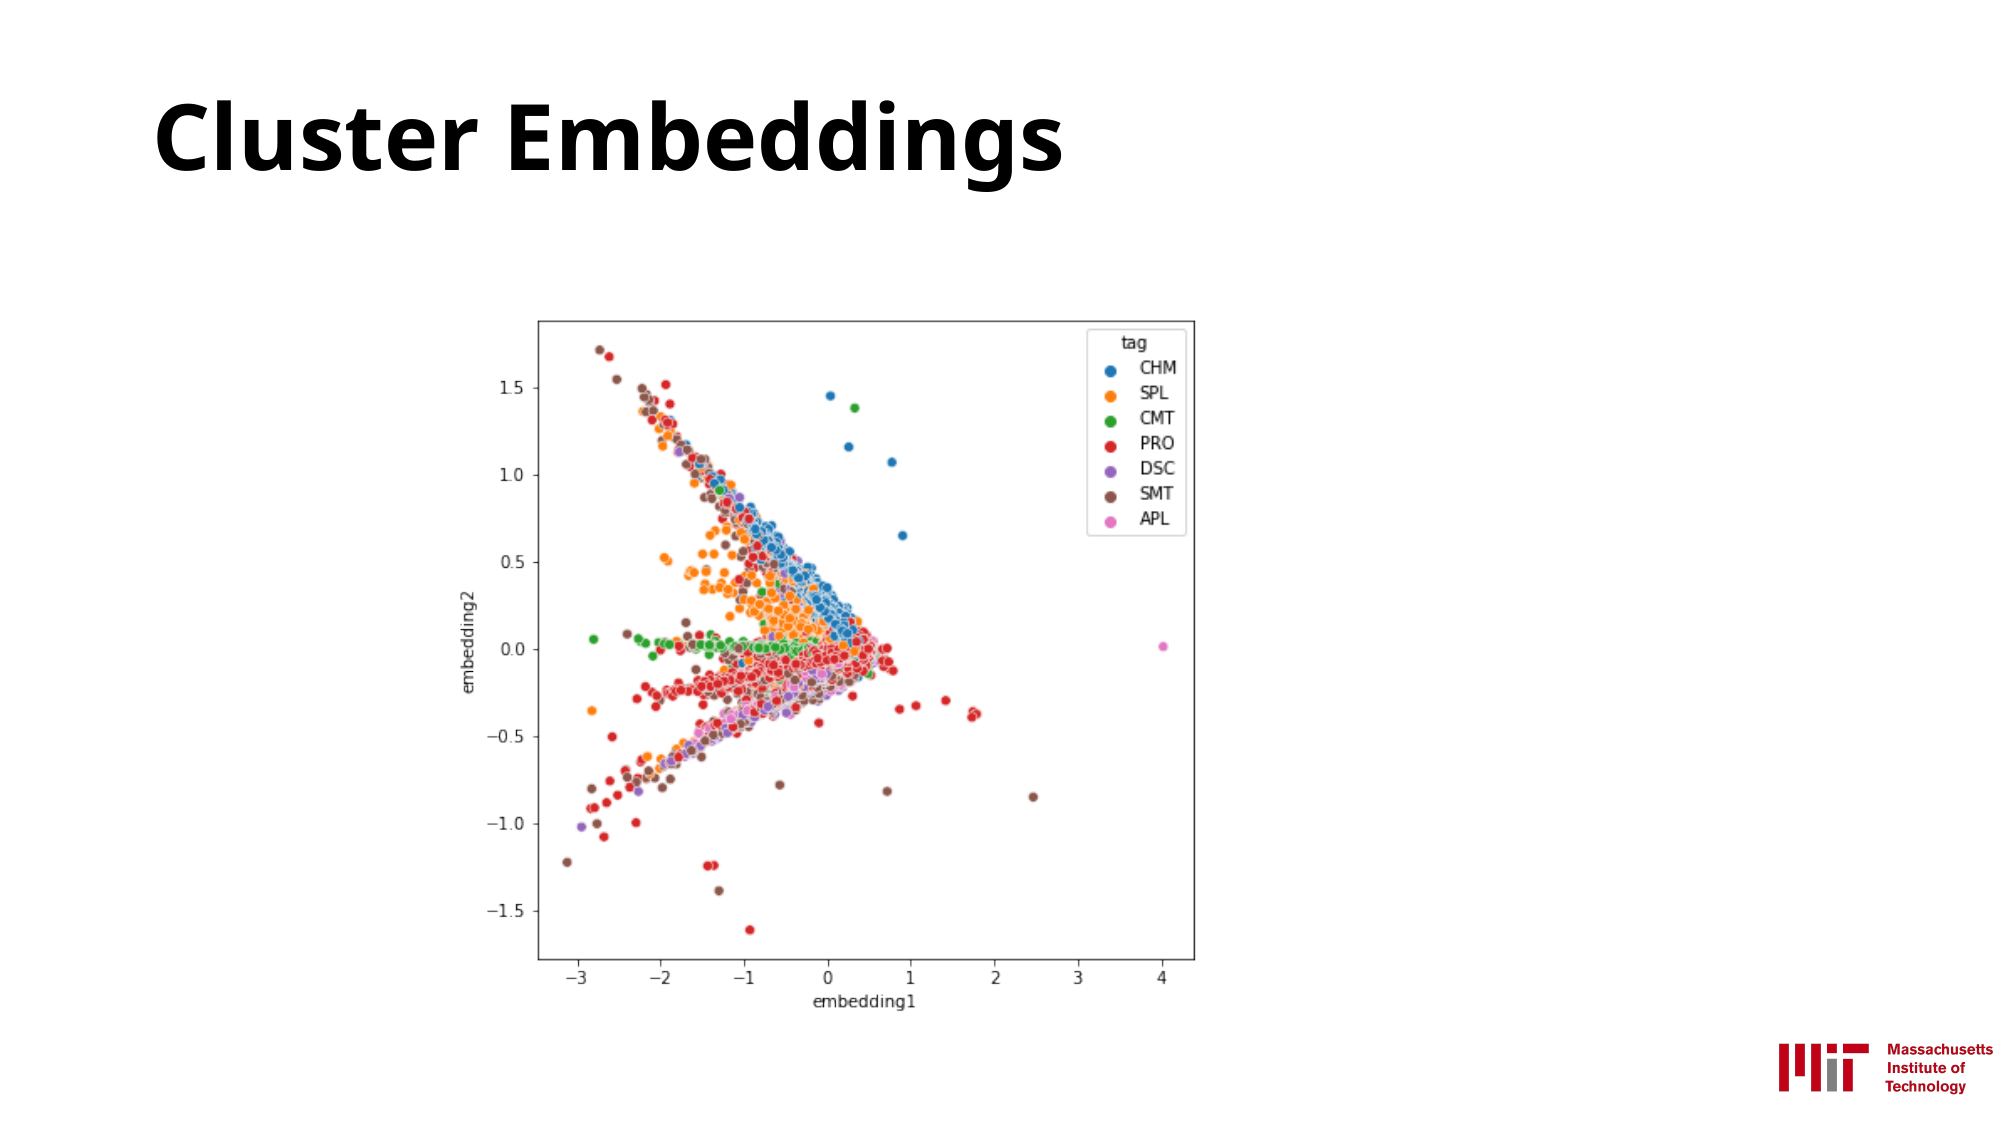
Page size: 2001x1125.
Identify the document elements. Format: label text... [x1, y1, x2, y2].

title Cluster Embeddings [137, 59, 1863, 221]
picture [1778, 1008, 1994, 1125]
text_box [432, 220, 1278, 1065]
